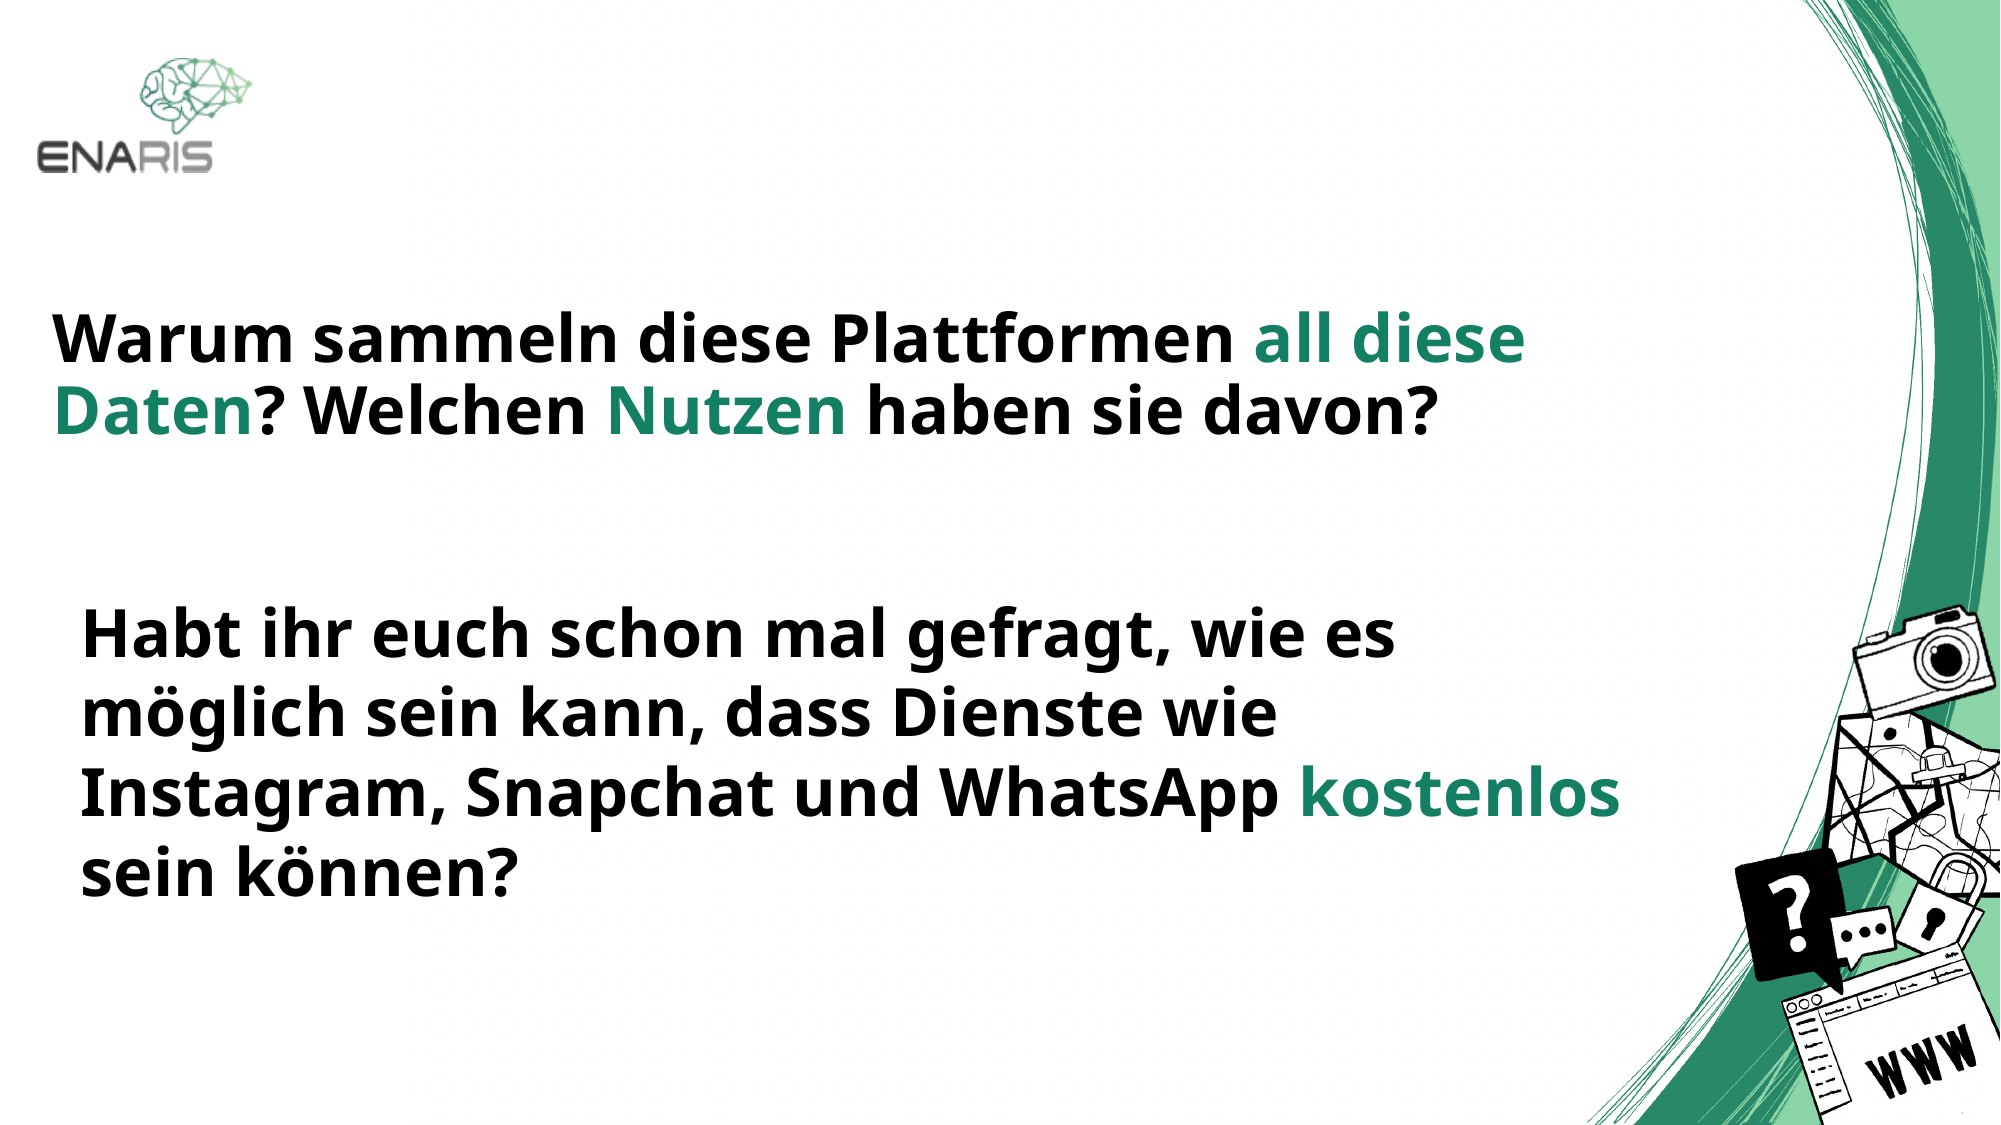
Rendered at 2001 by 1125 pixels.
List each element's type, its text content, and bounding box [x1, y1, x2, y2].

picture [408, 0, 2000, 1125]
text_box Habt ihr euch schon mal gefragt, wie es möglich sein kann, dass Dienste wie Instagram, Snapchat und WhatsApp kostenlos sein können? [65, 582, 1675, 918]
picture [37, 58, 254, 173]
title Warum sammeln diese Plattformen all diese Daten? Welchen Nutzen haben sie davon? [37, 209, 1647, 544]
